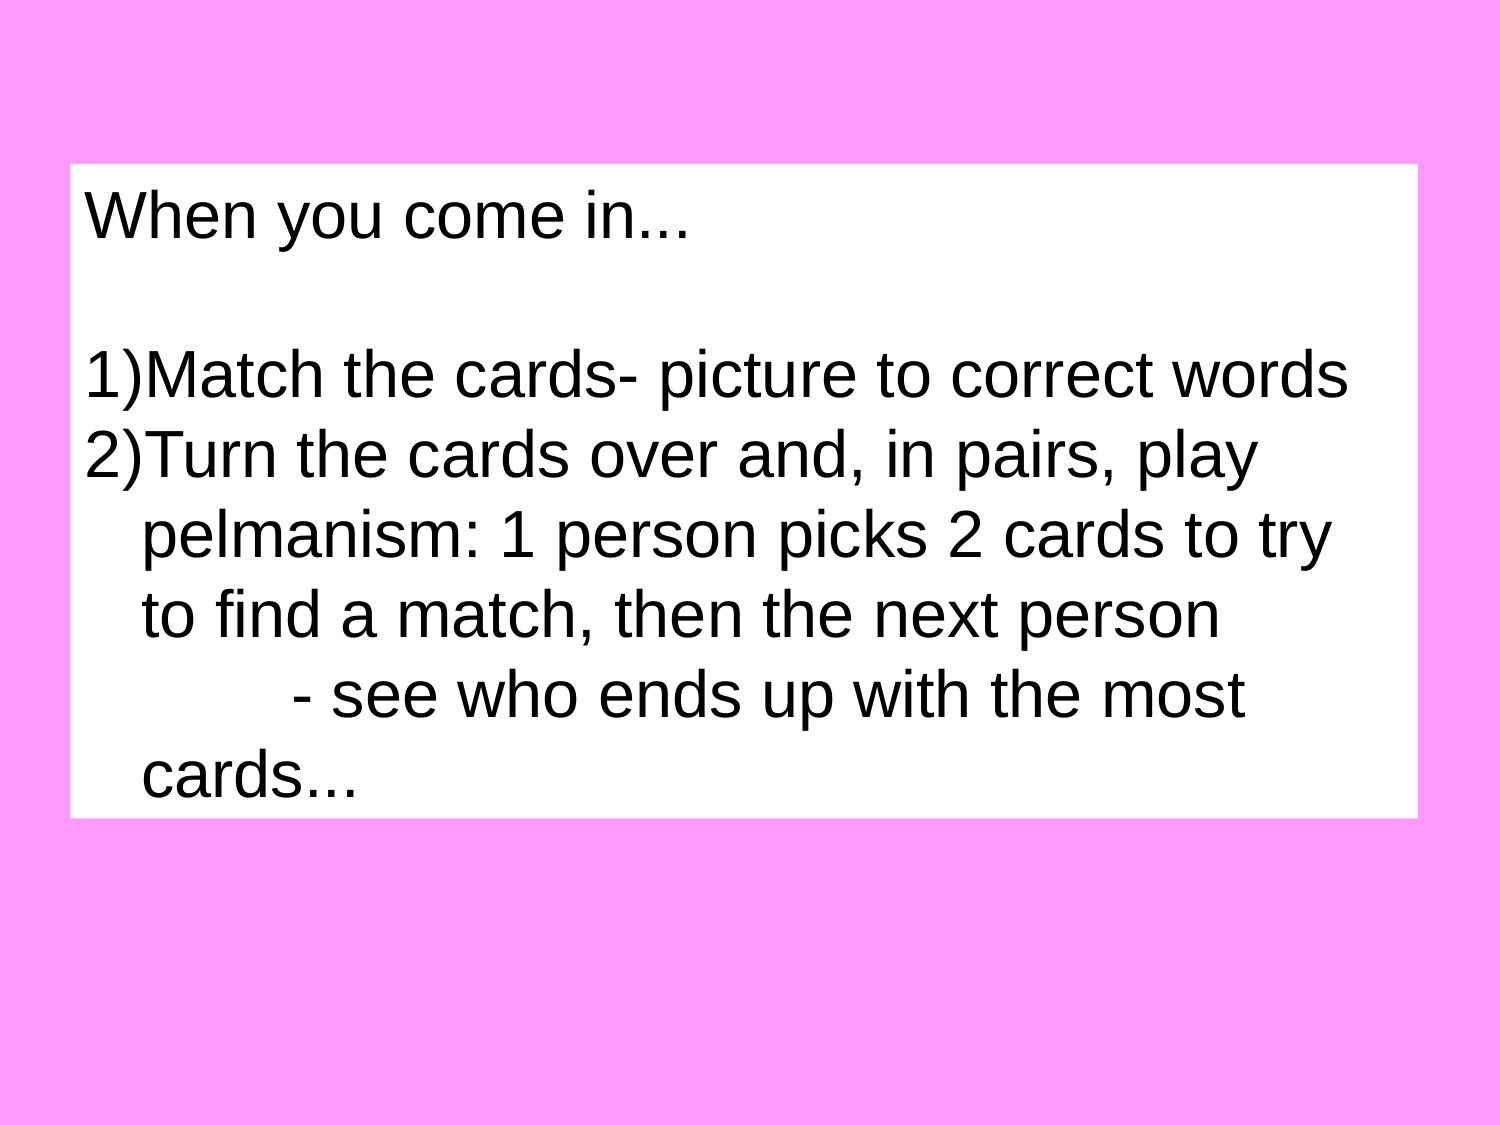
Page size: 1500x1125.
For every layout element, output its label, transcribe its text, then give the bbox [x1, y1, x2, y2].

text_box When you come in... Match the cards- picture to correct words Turn the cards over and, in pairs, play pelmanism: 1 person picks 2 cards to try to find a match, then the next person - see who ends up with the most cards... [70, 163, 1418, 819]
